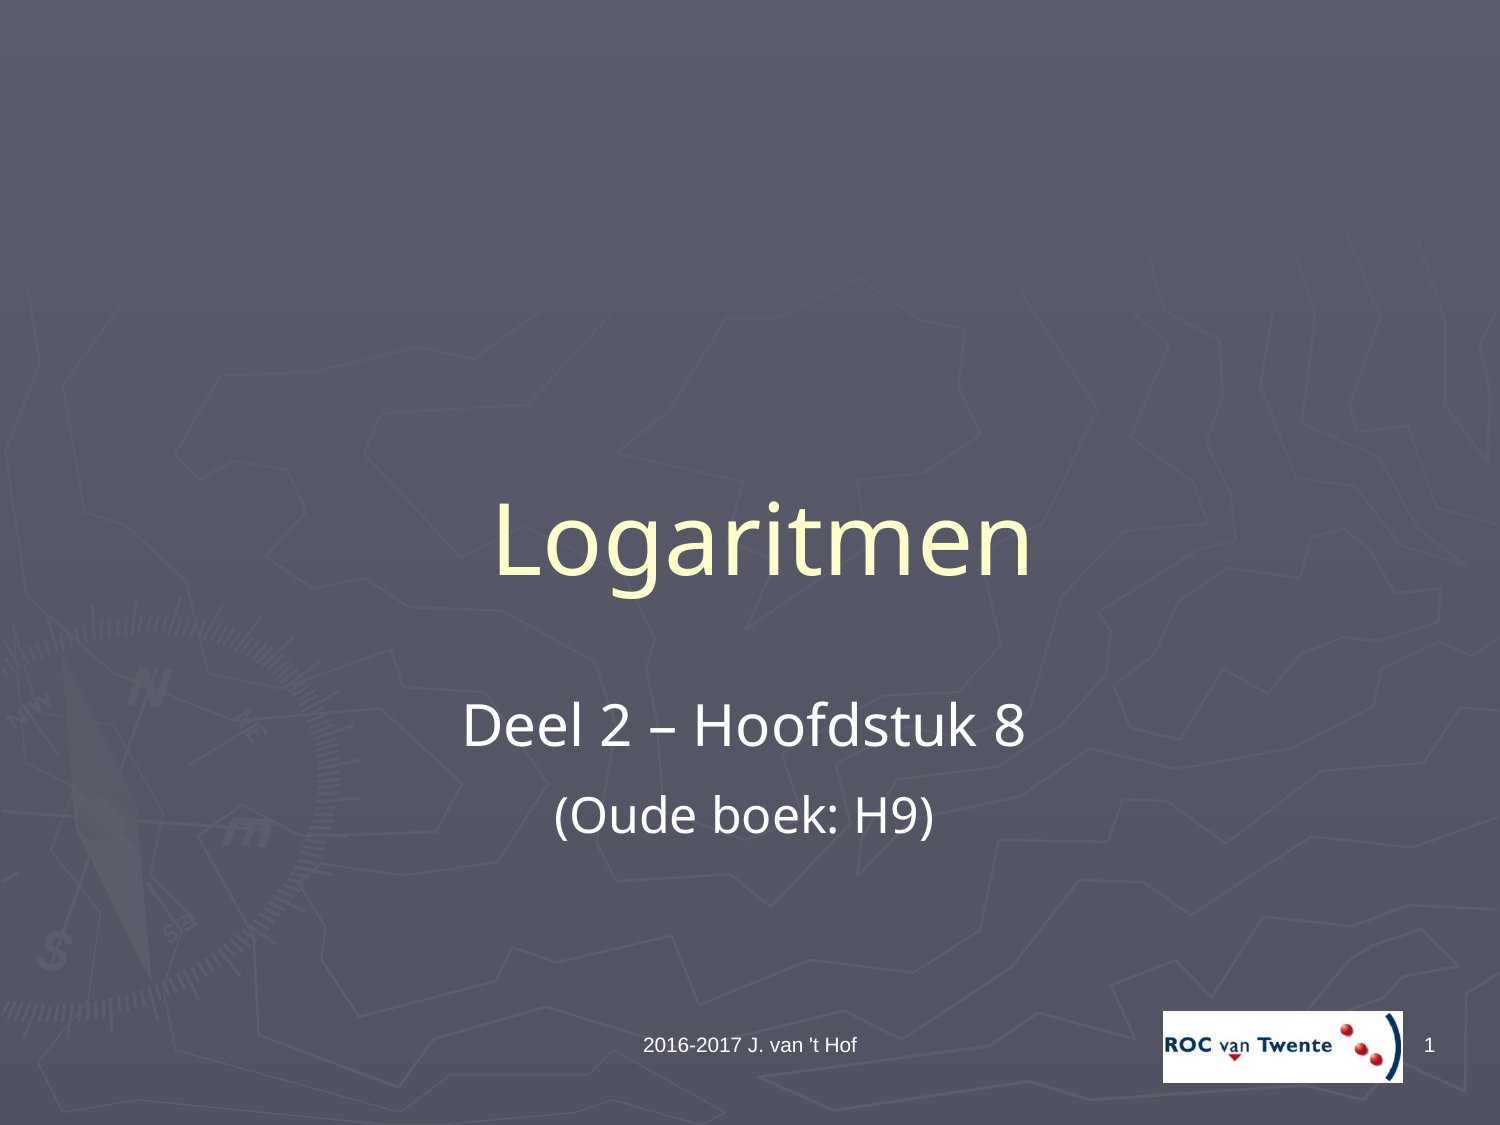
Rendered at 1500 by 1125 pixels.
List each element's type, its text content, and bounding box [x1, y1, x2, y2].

slide_number 1 [1074, 1024, 1451, 1103]
footer 2016-2017 J. van 't Hof [512, 1024, 988, 1103]
text_box Logaritmen [29, 467, 1471, 603]
picture [1163, 1011, 1403, 1083]
text_box Deel 2 – Hoofdstuk 8 (Oude boek: H9) [419, 680, 1069, 851]
